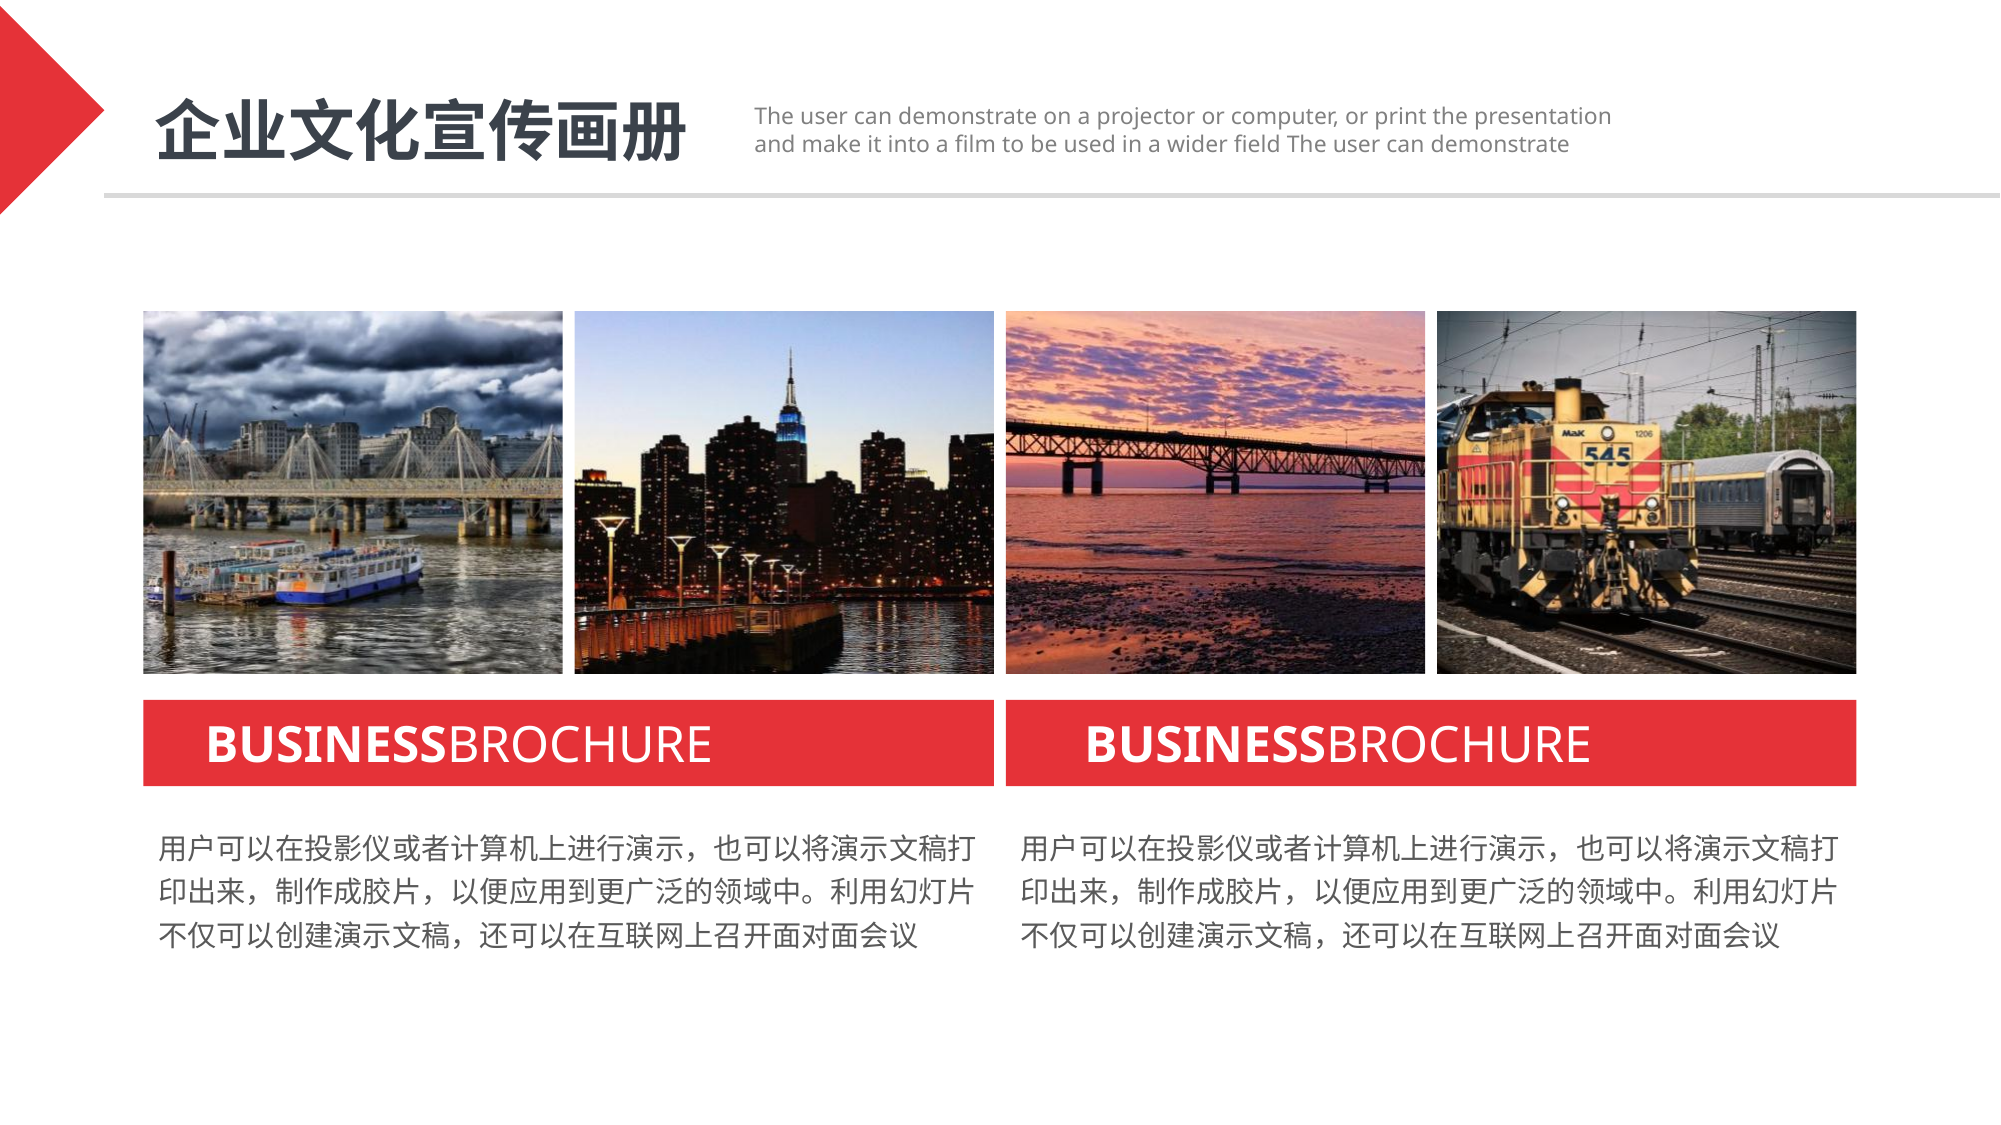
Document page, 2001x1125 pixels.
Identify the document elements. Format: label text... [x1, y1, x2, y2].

text_box BUSINESSBROCHURE [190, 705, 730, 780]
text_box [142, 311, 564, 675]
text_box [574, 311, 995, 675]
text_box [1005, 699, 1857, 787]
text_box [142, 699, 995, 787]
text_box 用户可以在投影仪或者计算机上进行演示，也可以将演示文稿打印出来，制作成胶片，以便应用到更广泛的领域中。利用幻灯片不仅可以创建演示文稿，还可以在互联网上召开面对面会议 [143, 813, 994, 960]
text_box [1436, 311, 1857, 675]
text_box [1005, 311, 1426, 675]
text_box 用户可以在投影仪或者计算机上进行演示，也可以将演示文稿打印出来，制作成胶片，以便应用到更广泛的领域中。利用幻灯片不仅可以创建演示文稿，还可以在互联网上召开面对面会议 [1005, 813, 1857, 960]
text_box BUSINESSBROCHURE [1069, 705, 1610, 780]
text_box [0, 0, 2000, 238]
